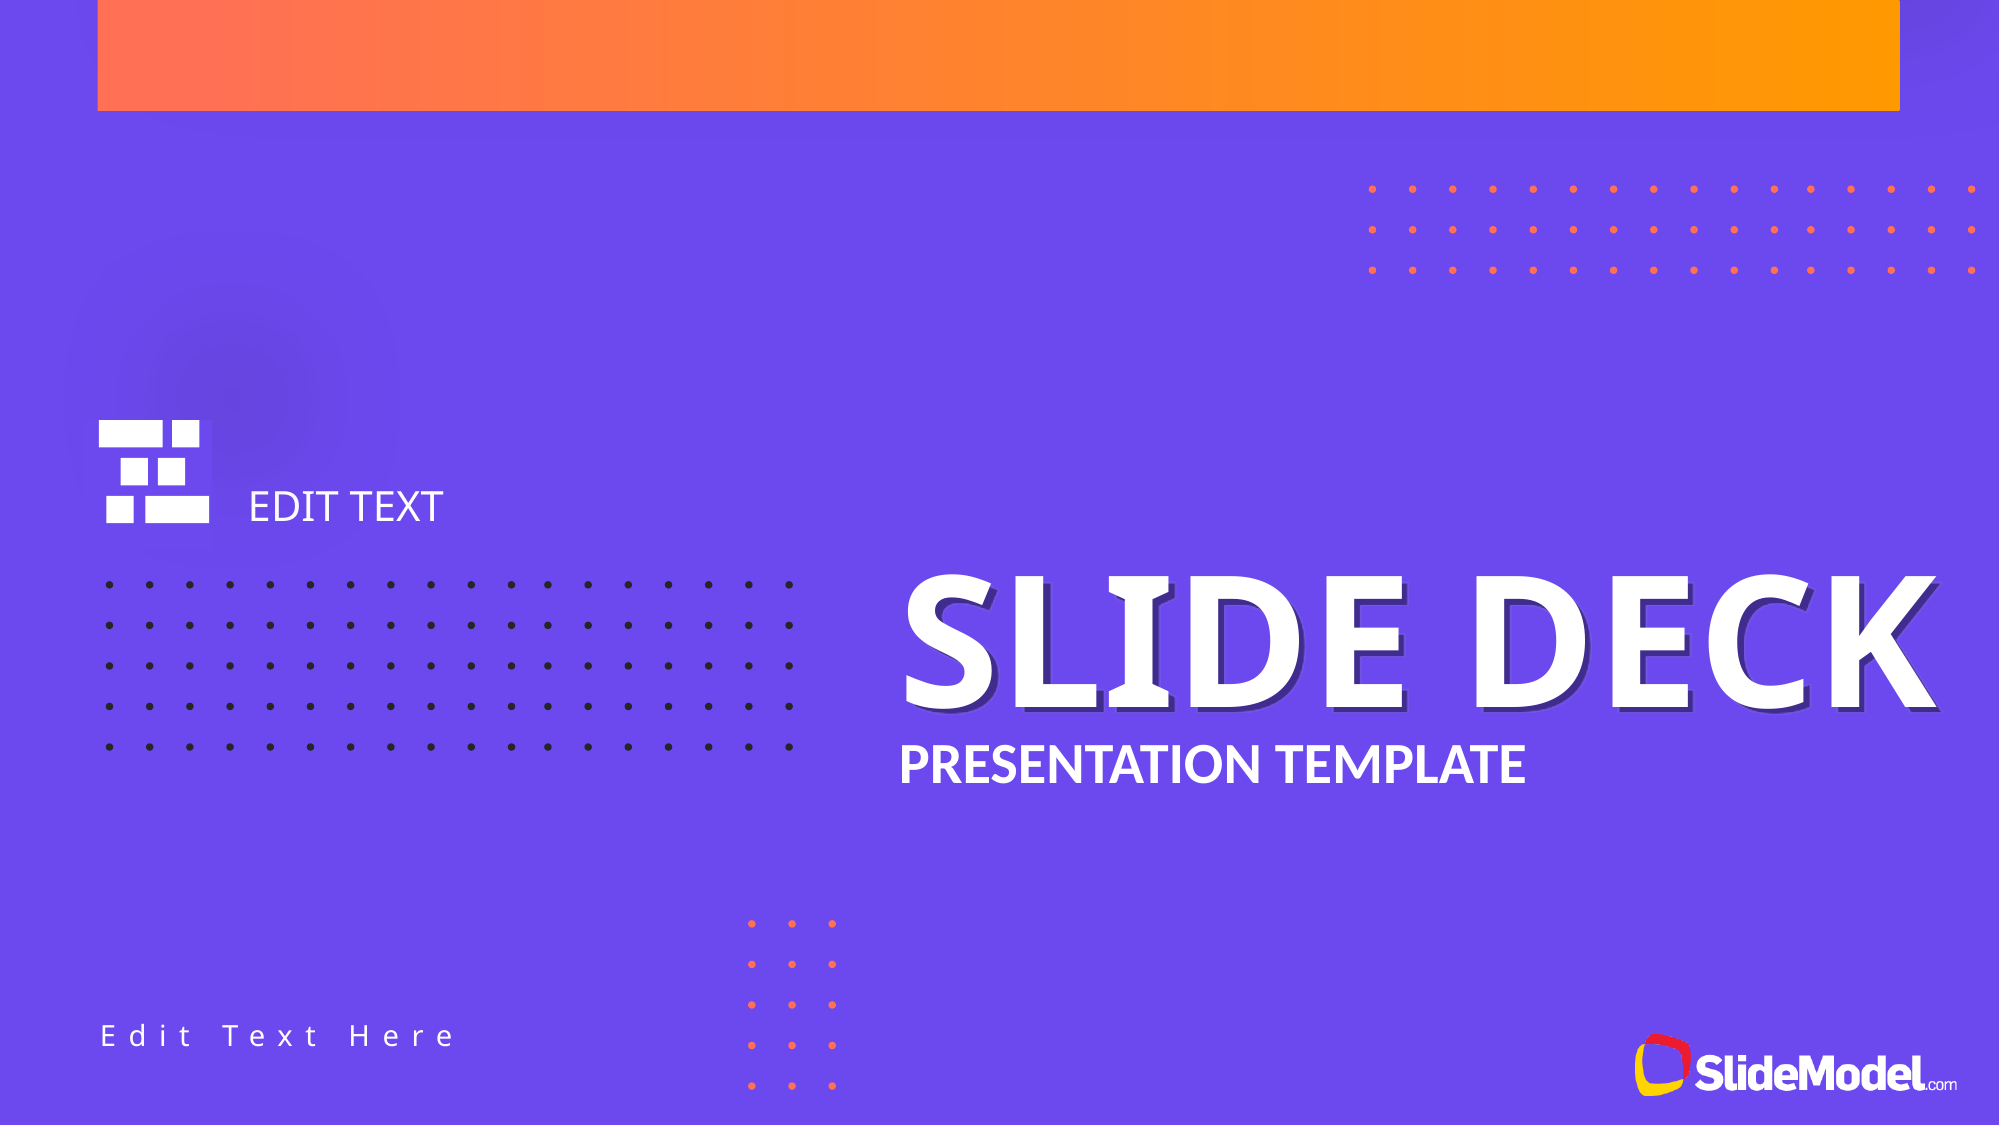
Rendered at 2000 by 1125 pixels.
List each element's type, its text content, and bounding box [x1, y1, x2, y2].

title SLIDE DECK [898, 499, 2000, 716]
picture [1634, 1034, 1957, 1097]
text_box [83, 419, 213, 551]
text_box EDIT TEXT [218, 472, 543, 537]
subtitle PRESENTATION TEMPLATE [898, 716, 2000, 805]
footer Edit Text Here [99, 1004, 734, 1065]
